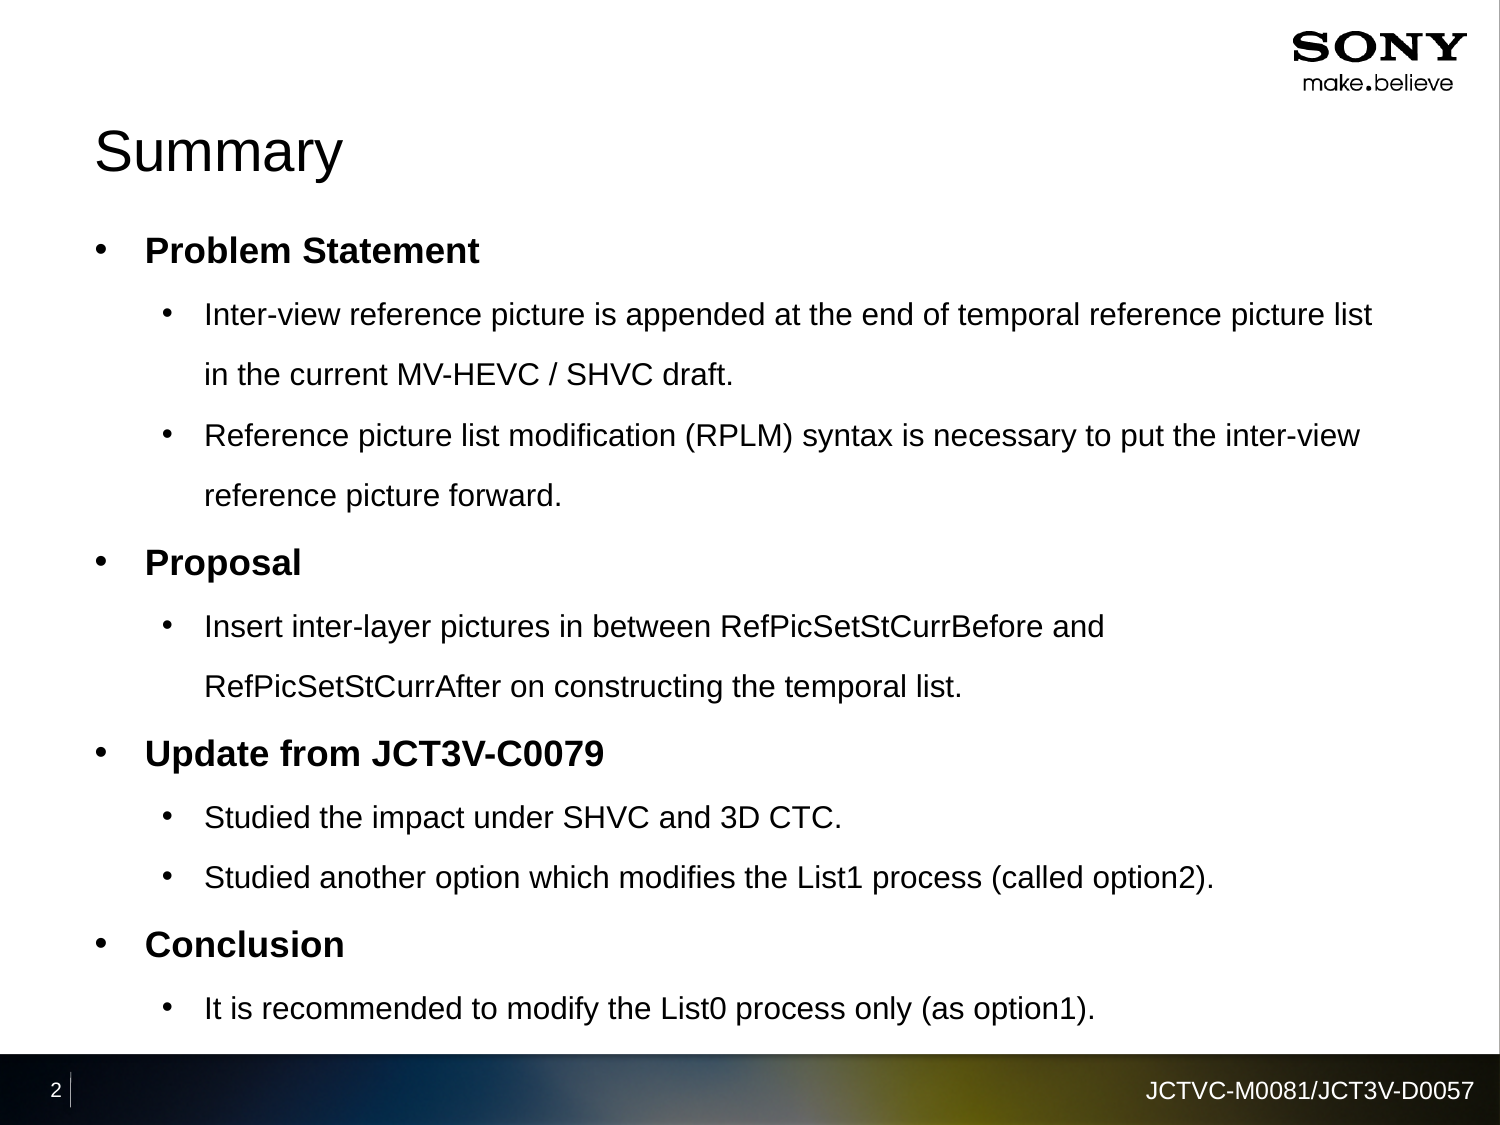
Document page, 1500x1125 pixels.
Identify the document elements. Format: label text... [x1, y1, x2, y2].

title Summary [94, 64, 1270, 184]
slide_number 2 [20, 1071, 62, 1108]
picture [0, 1055, 1500, 1125]
list Problem Statement Inter-view reference picture is appended at the end of temporal reference picture list in the current MV-HEVC / SHVC draft. Reference picture list modification (RPLM) syntax is necessary to put the inter-view reference picture forward. Proposal Insert inter-layer pictures in between RefPicSetStCurrBefore and RefPicSetStCurrAfter on constructing the temporal list. Update from JCT3V-C0079 Studied the impact under SHVC and 3D CTC. Studied another option which modifies the List1 process (called option2). Conclusion It is recommended to modify the List0 process only (as option1). [94, 200, 1396, 1028]
footer JCTVC-M0081/JCT3V-D0057 [1015, 1059, 1491, 1120]
